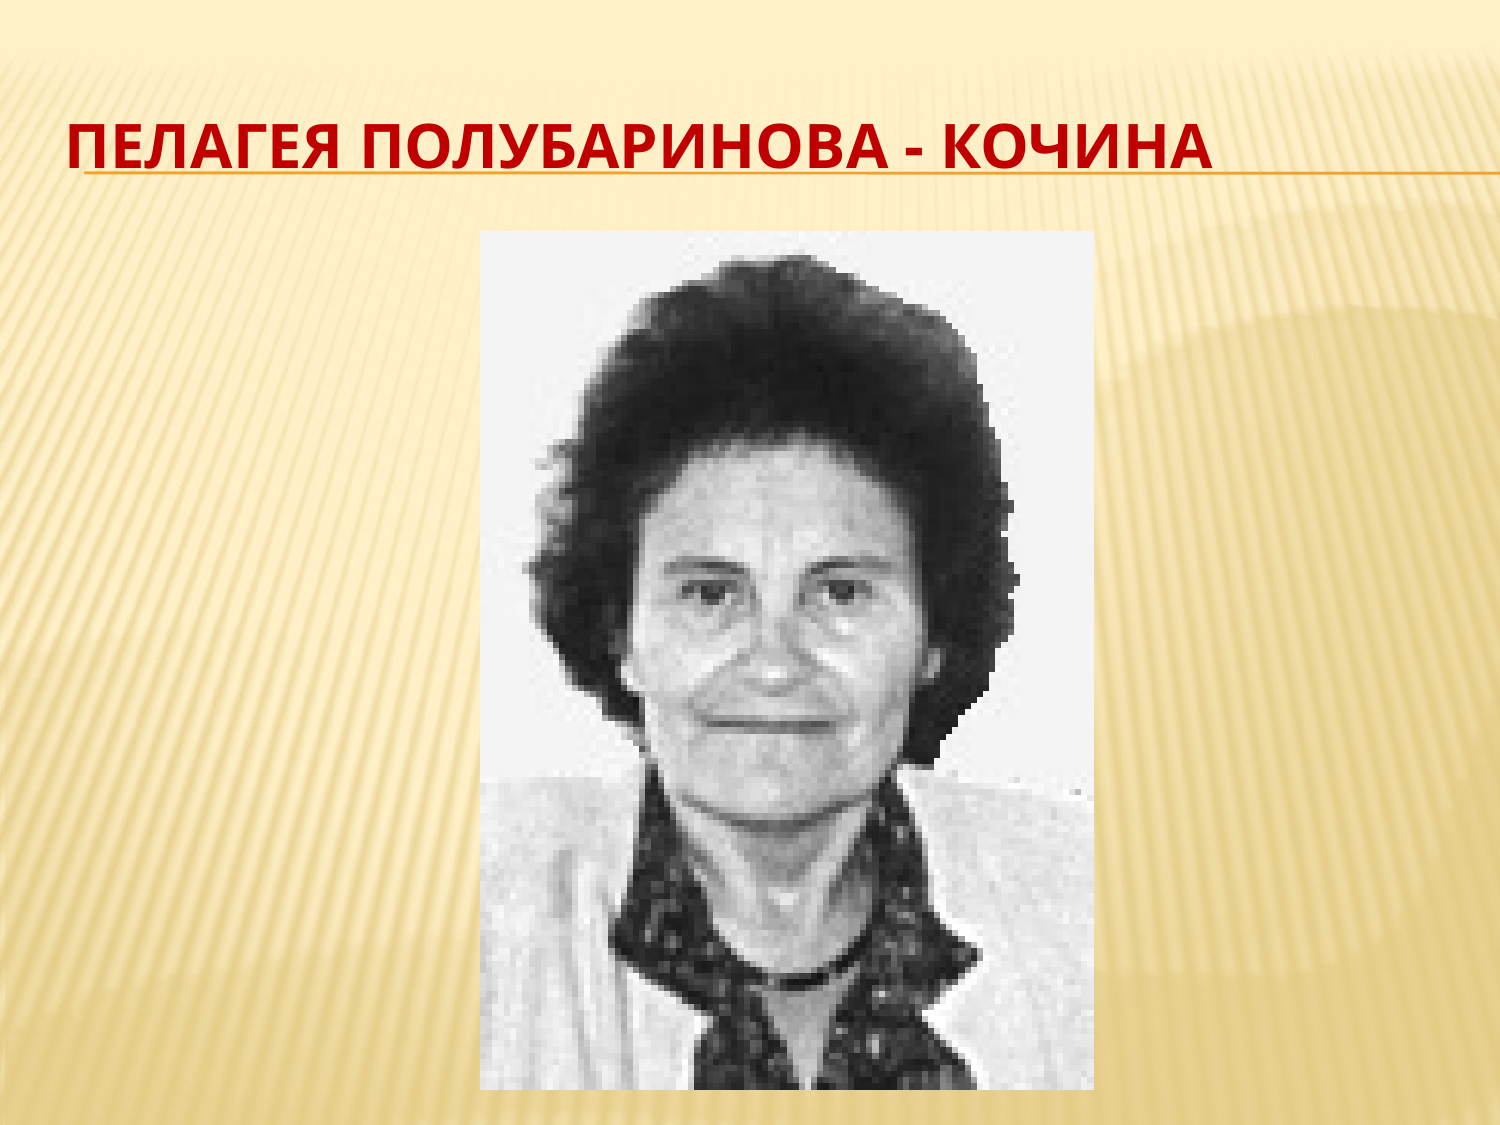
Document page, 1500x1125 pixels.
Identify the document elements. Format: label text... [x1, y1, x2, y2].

picture [480, 230, 1094, 1091]
title Пелагея Полубаринова - кочина [50, 75, 1475, 213]
